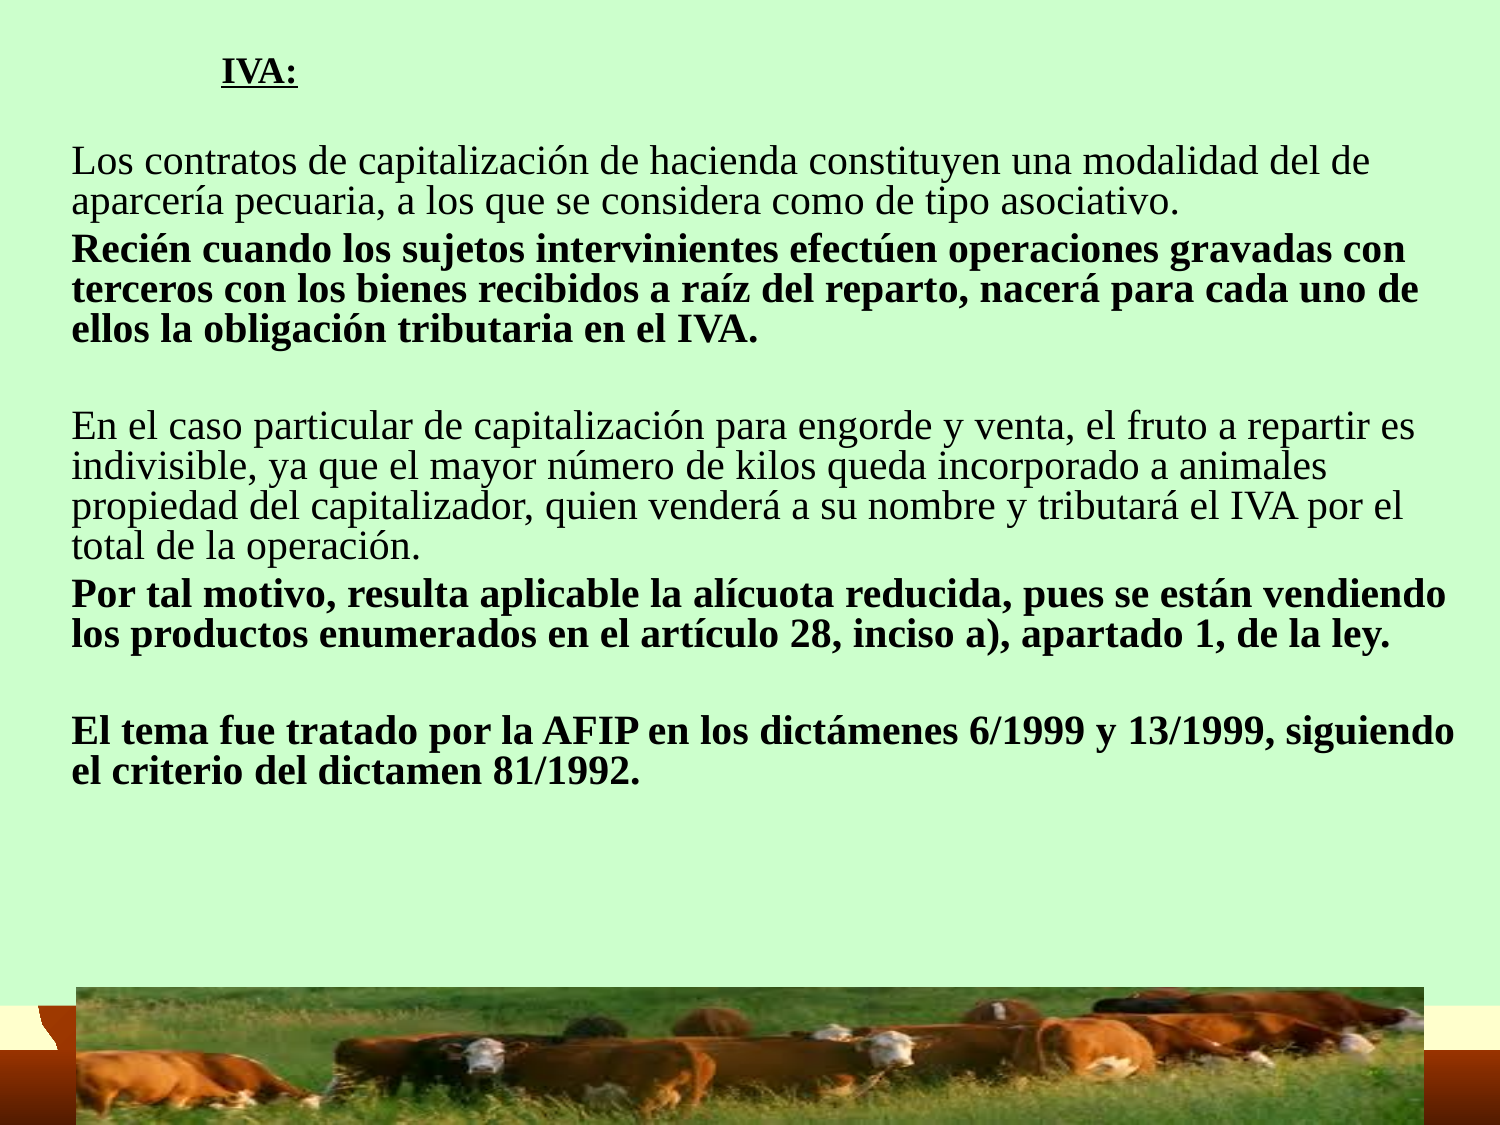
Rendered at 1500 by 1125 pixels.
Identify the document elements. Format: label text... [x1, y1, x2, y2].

picture [76, 987, 1424, 1125]
list IVA: Los contratos de capitalización de hacienda constituyen una modalidad del de aparcería pecuaria, a los que se considera como de tipo asociativo. Recién cuando los sujetos intervinientes efectúen operaciones gravadas con terceros con los bienes recibidos a raíz del reparto, nacerá para cada uno de ellos la obligación tributaria en el IVA. En el caso particular de capitalización para engorde y venta, el fruto a repartir es indivisible, ya que el mayor número de kilos queda incorporado a animales propiedad del capitalizador, quien venderá a su nombre y tributará el IVA por el total de la operación. Por tal motivo, resulta aplicable la alícuota reducida, pues se están vendiendo los productos enumerados en el artículo 28, inciso a), apartado 1, de la ley. El tema fue tratado por la AFIP en los dictámenes 6/1999 y 13/1999, siguiendo el criterio del dictamen 81/1992. [0, 0, 1500, 1006]
text_box [253, 42, 1176, 148]
